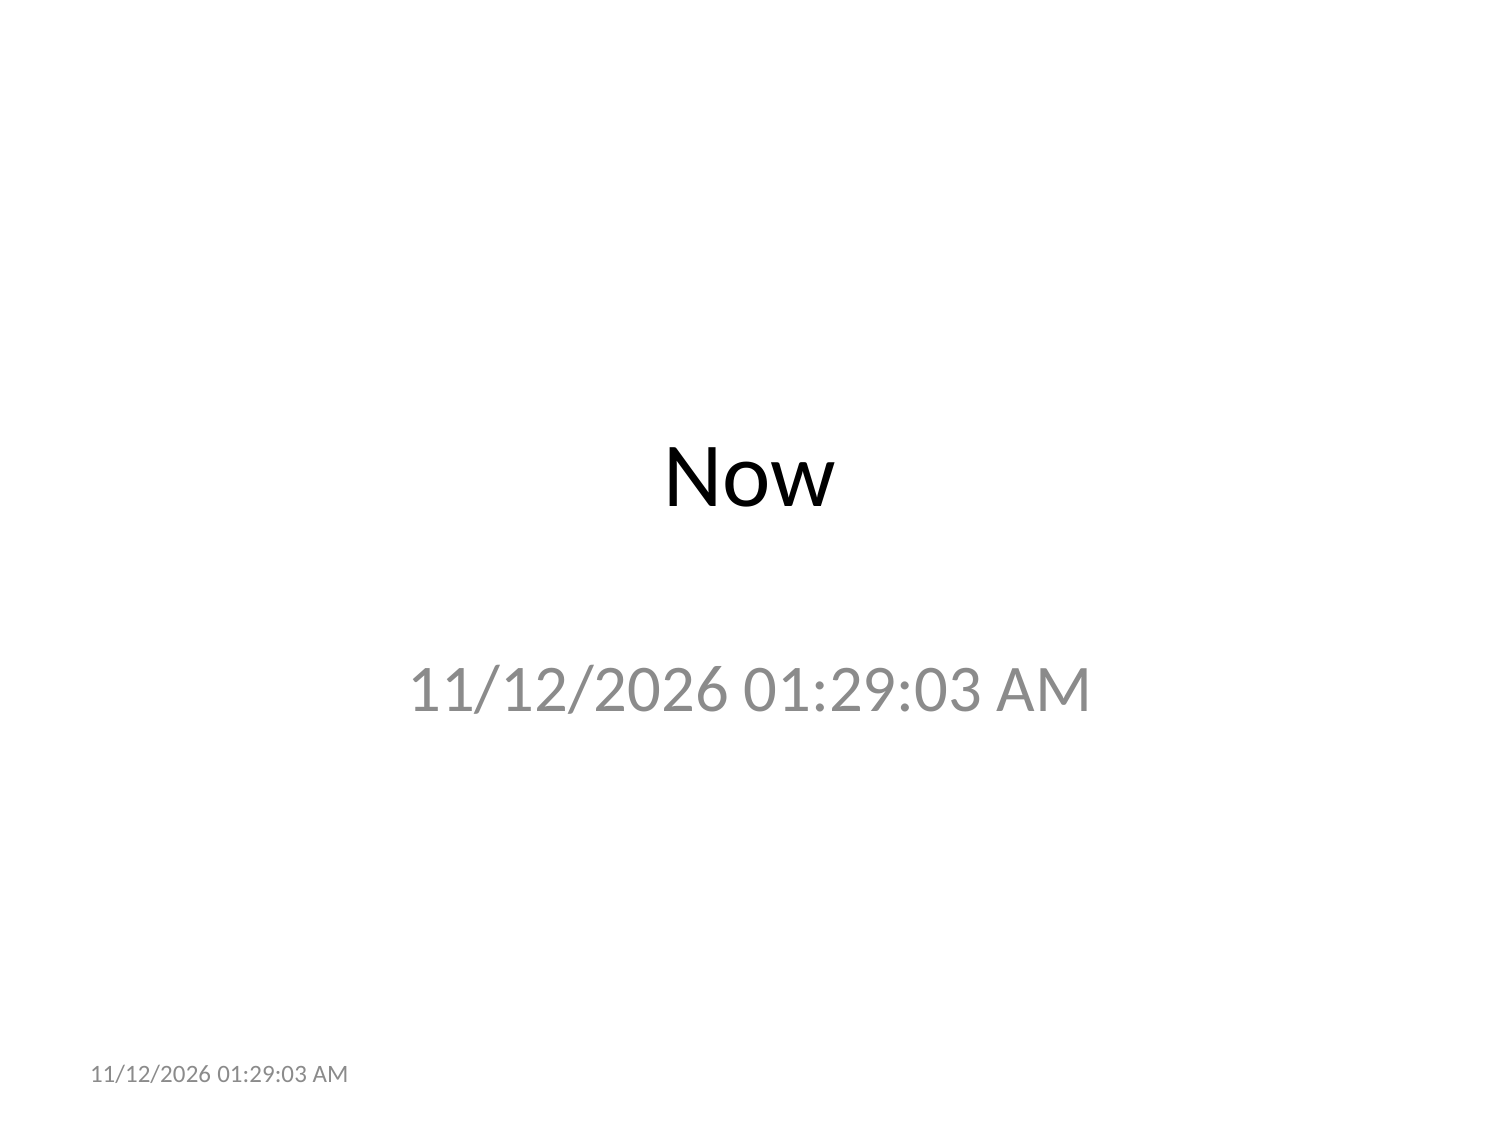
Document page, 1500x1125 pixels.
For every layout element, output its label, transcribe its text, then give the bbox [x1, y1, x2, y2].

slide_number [75, 1042, 425, 1103]
subtitle 2011-12-19 10:20:04 AM [225, 637, 1275, 925]
title Now [112, 349, 1388, 591]
